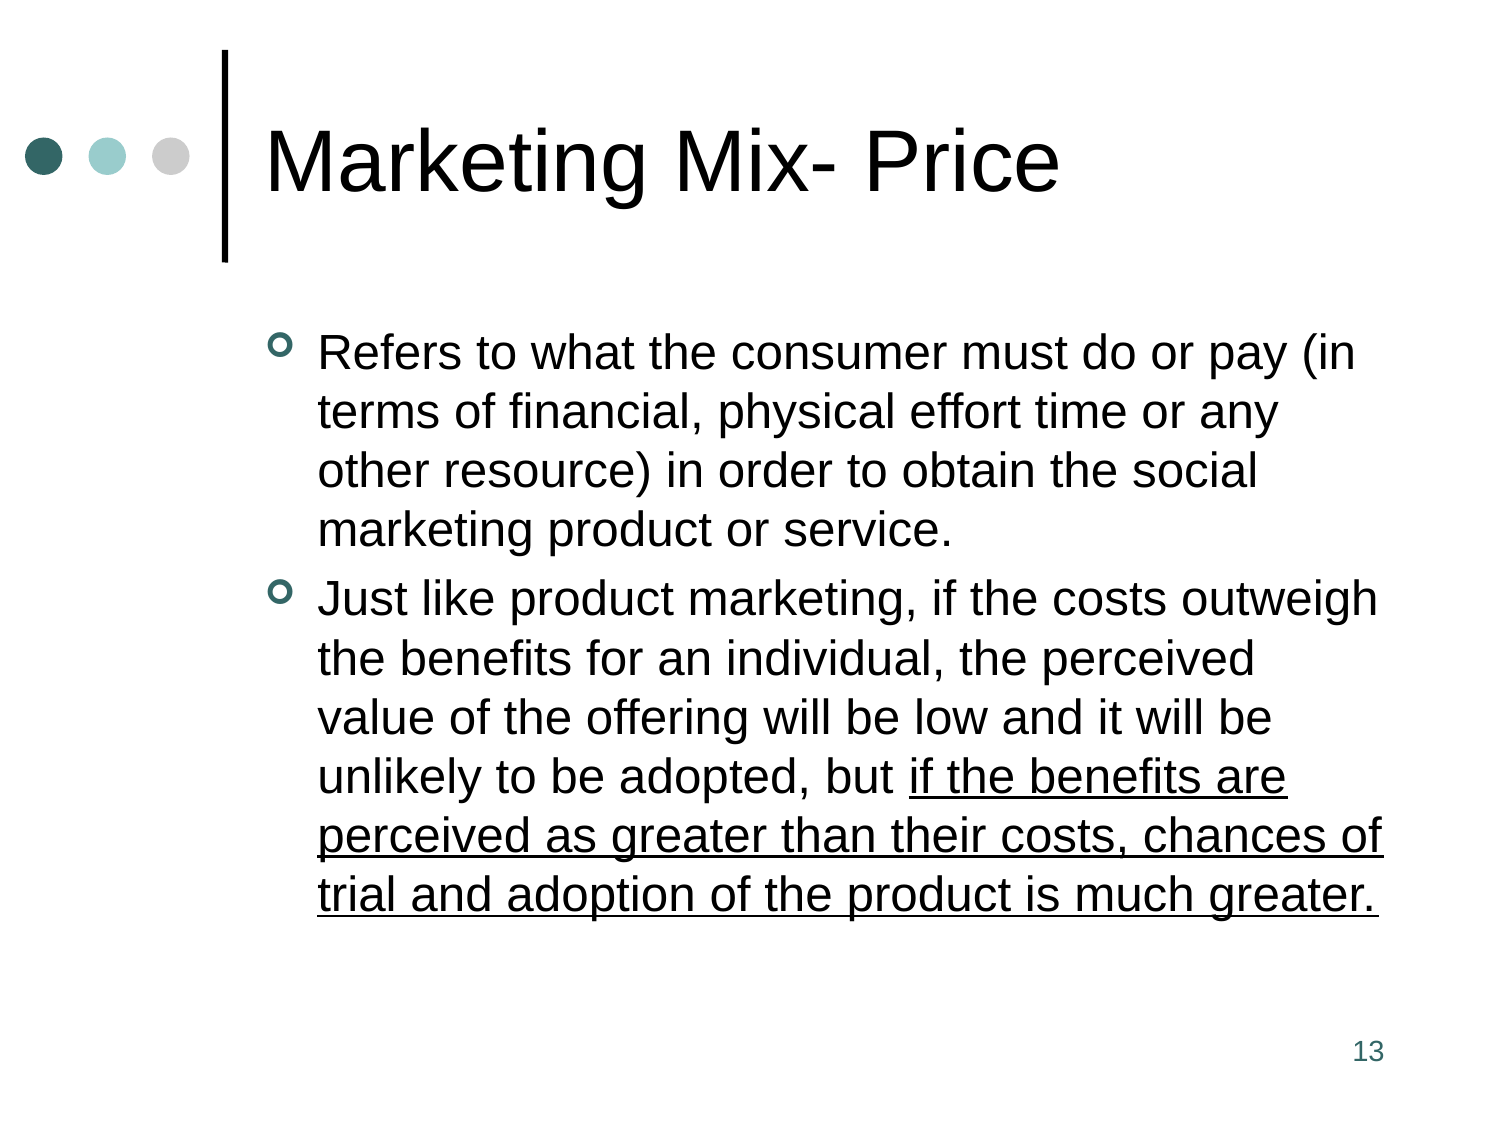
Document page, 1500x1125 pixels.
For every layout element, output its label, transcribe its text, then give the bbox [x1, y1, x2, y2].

title Marketing Mix- Price [249, 31, 1400, 282]
list Refers to what the consumer must do or pay (in terms of financial, physical effort time or any other resource) in order to obtain the social marketing product or service. Just like product marketing, if the costs outweigh the benefits for an individual, the perceived value of the offering will be low and it will be unlikely to be adopted, but if the benefits are perceived as greater than their costs, chances of trial and adoption of the product is much greater. [249, 312, 1400, 988]
slide_number 13 [1187, 1025, 1400, 1100]
